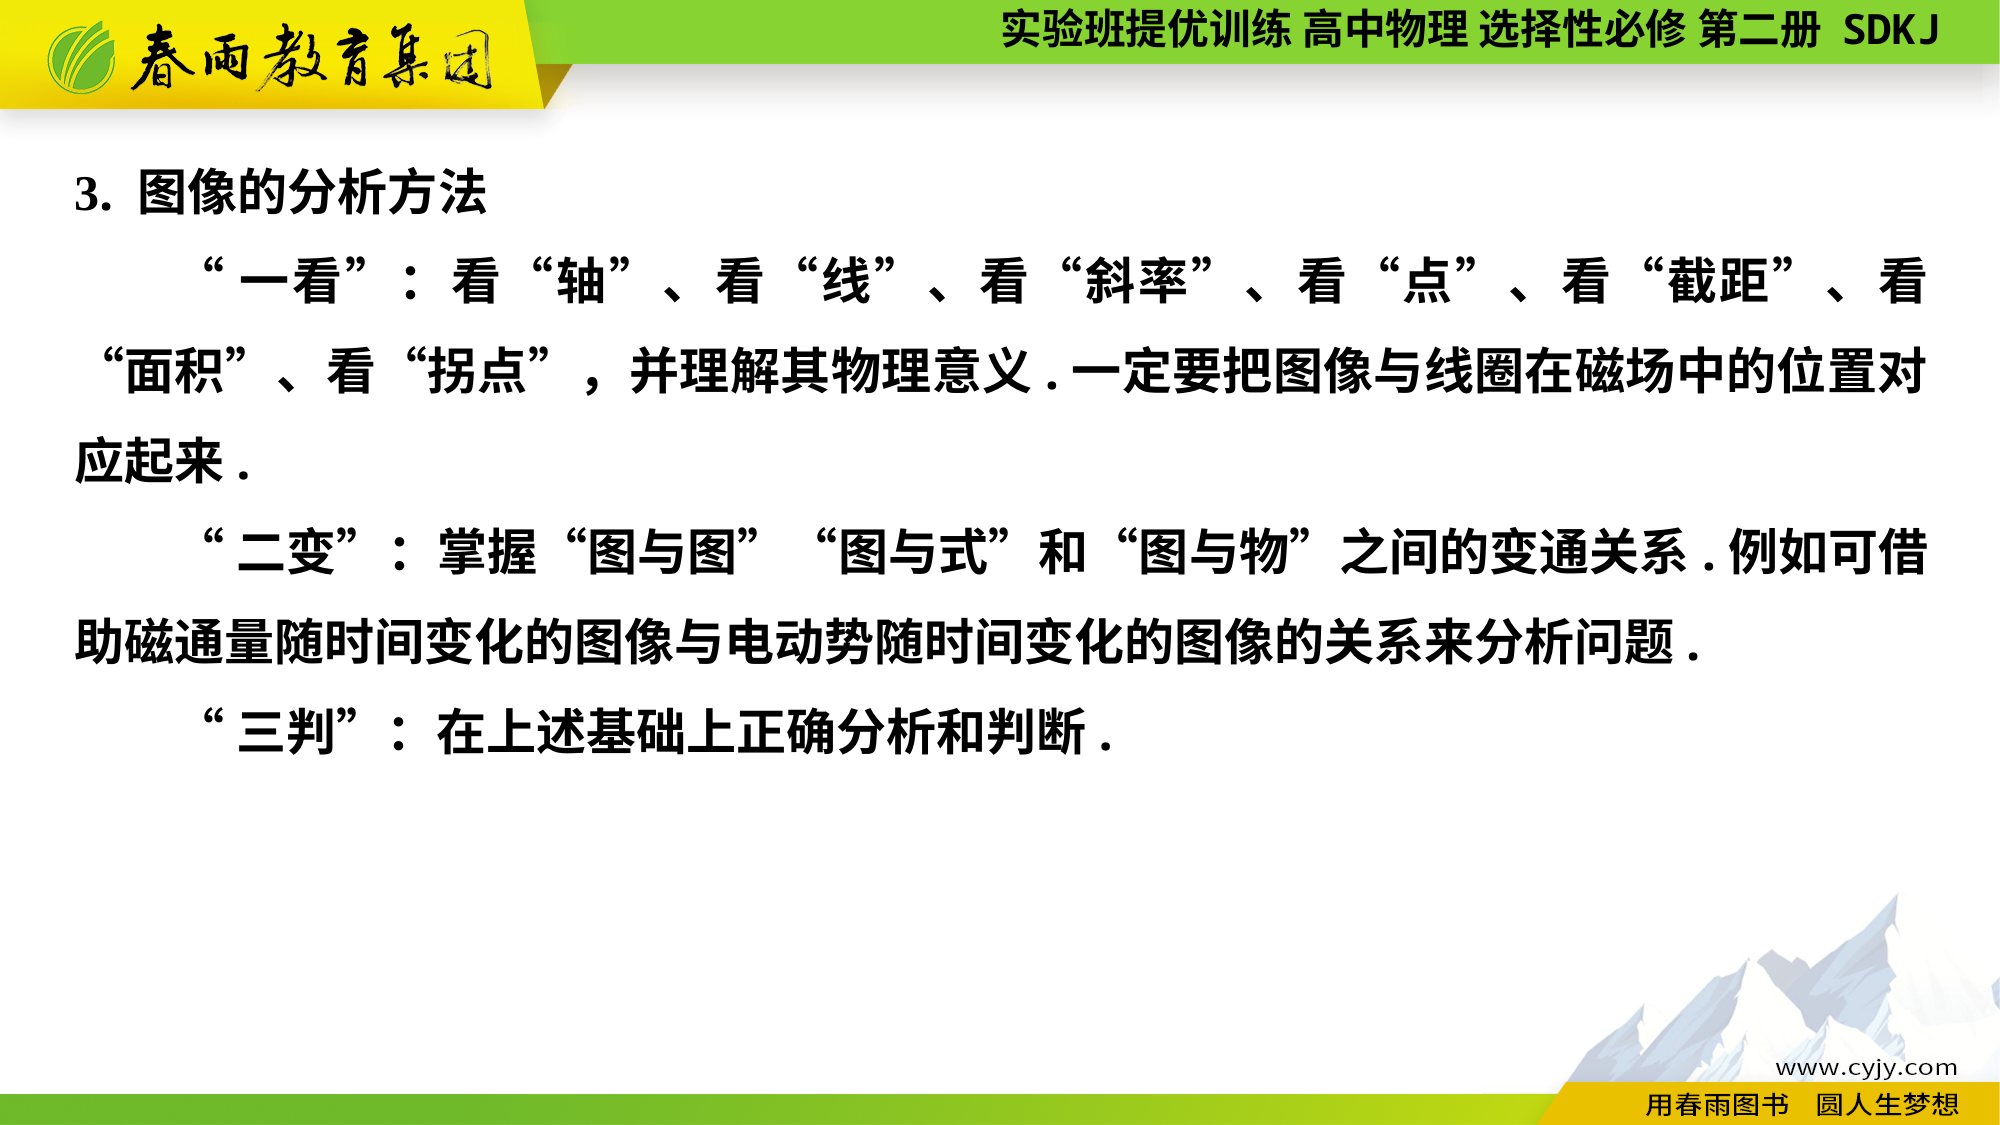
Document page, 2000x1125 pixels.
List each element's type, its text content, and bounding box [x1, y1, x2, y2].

list 3. 图像的分析方法 “一看”：看“轴”、看“线”、看“斜率”、看“点”、看“截距”、看“面积”、看“拐点”，并理解其物理意义.一定要把图像与线圈在磁场中的位置对应起来. “二变”：掌握“图与图”“图与式”和“图与物”之间的变通关系.例如可借助磁通量随时间变化的图像与电动势随时间变化的图像的关系来分析问题. “三判”：在上述基础上正确分析和判断. [59, 122, 1944, 763]
picture [0, 0, 2000, 1125]
